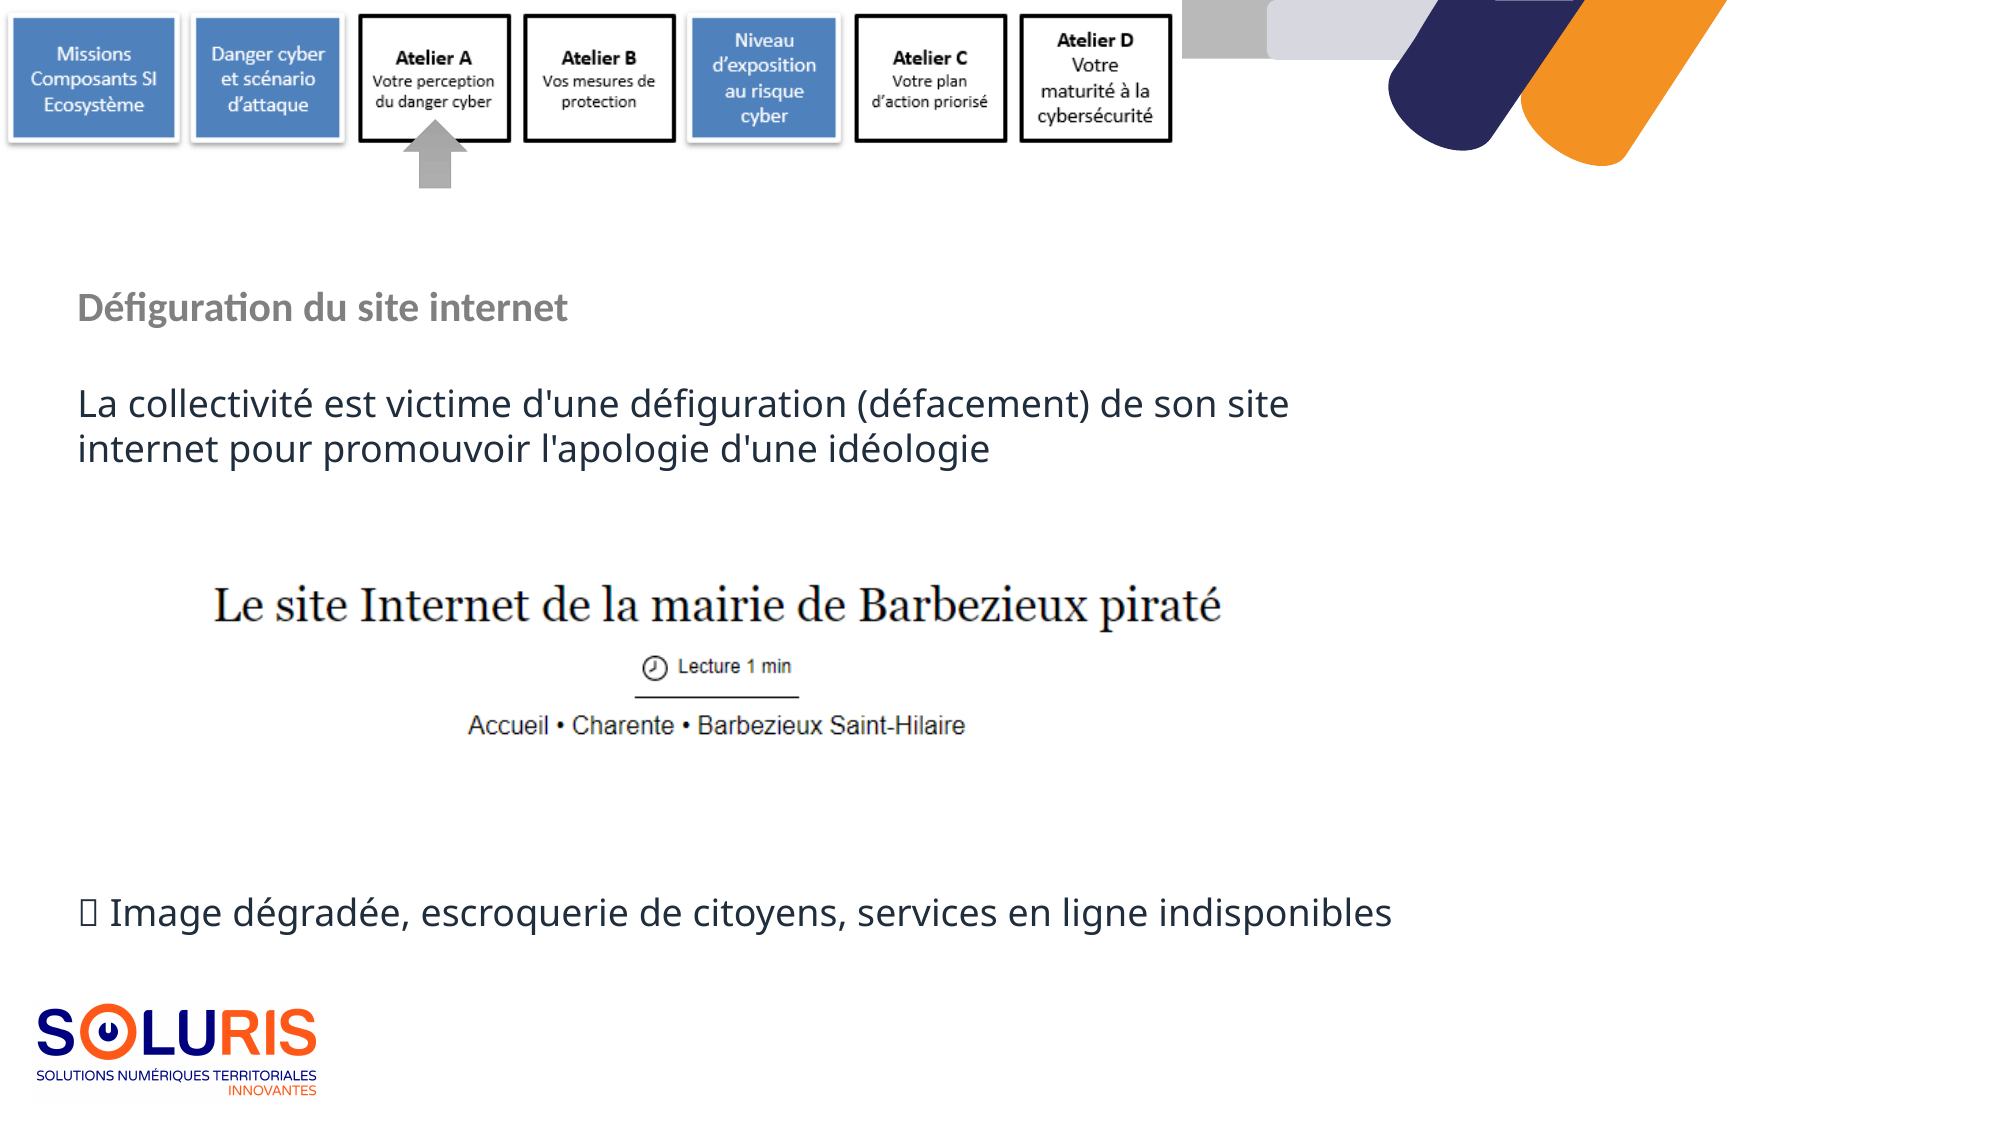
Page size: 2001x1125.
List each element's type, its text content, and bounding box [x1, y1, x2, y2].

text_box [419, 154, 452, 189]
picture [0, 0, 1182, 154]
text_box  Image dégradée, escroquerie de citoyens, services en ligne indisponibles [62, 881, 1426, 942]
picture [169, 535, 1289, 755]
picture [30, 995, 322, 1105]
text_box Défiguration du site internet La collectivité est victime d'une défiguration (défacement) de son site internet pour promouvoir l'apologie d'une idéologie [62, 272, 1426, 478]
